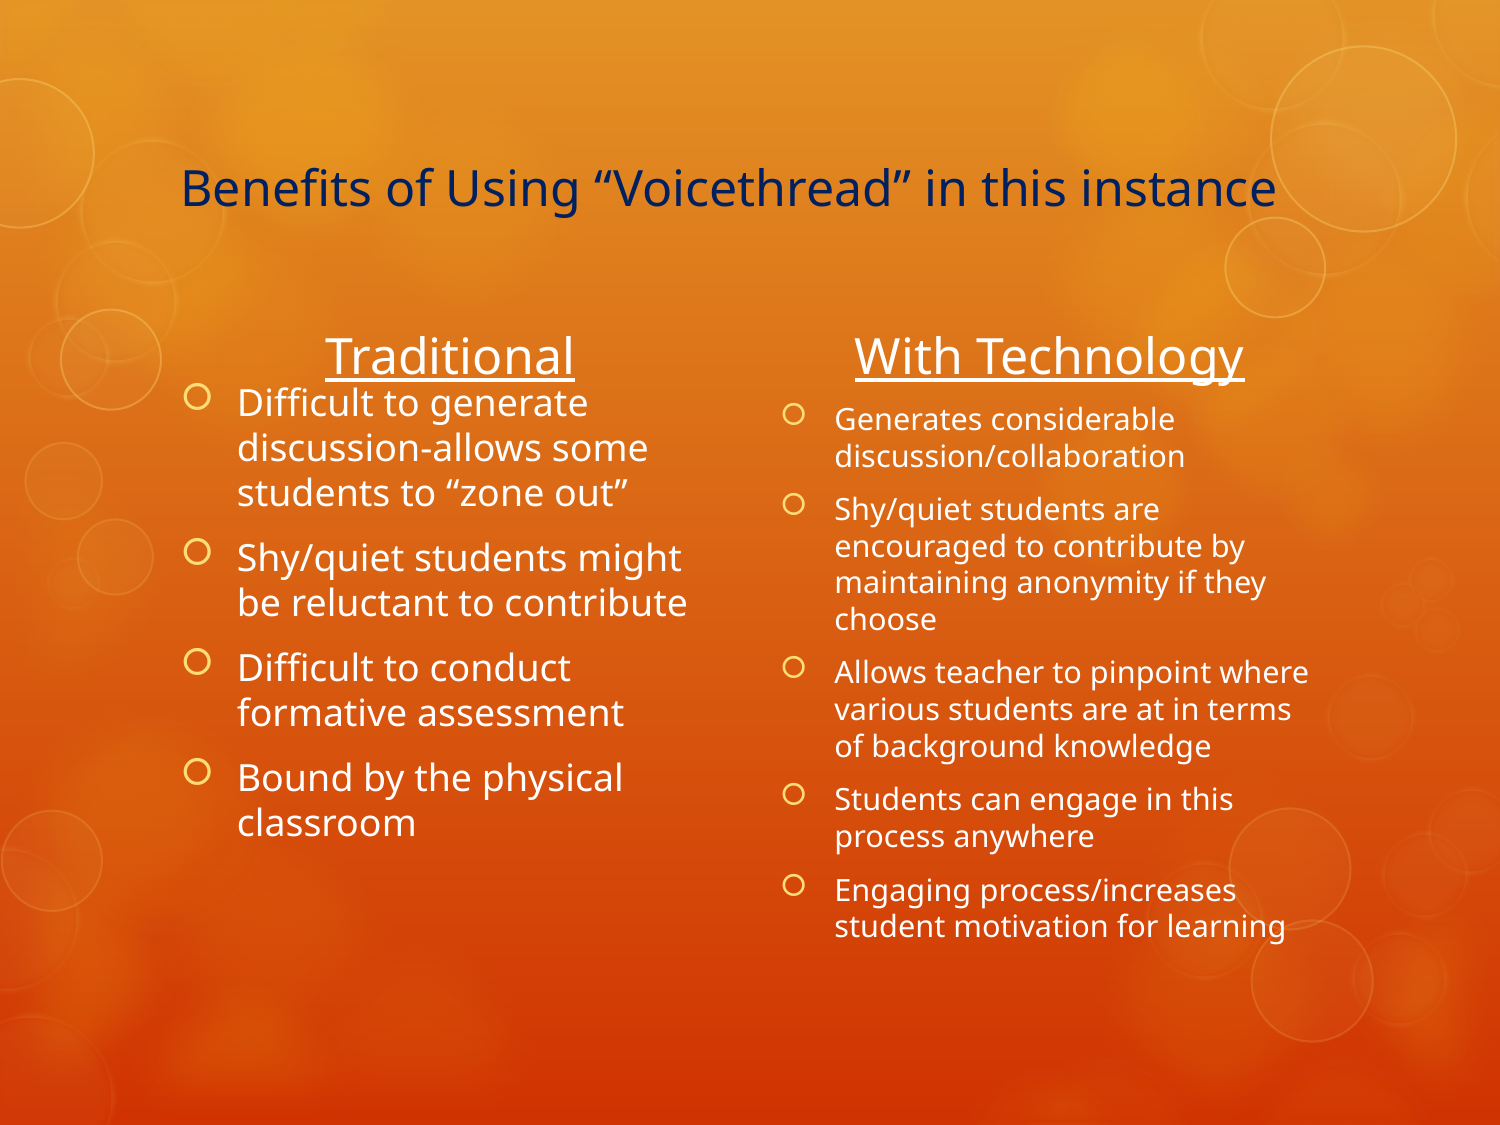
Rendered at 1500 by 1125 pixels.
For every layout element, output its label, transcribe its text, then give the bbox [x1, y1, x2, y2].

title Benefits of Using “Voicethread” in this instance [165, 110, 1335, 263]
list Generates considerable discussion/collaboration Shy/quiet students are encouraged to contribute by maintaining anonymity if they choose Allows teacher to pinpoint where various students are at in terms of background knowledge Students can engage in this process anywhere Engaging process/increases student motivation for learning [765, 391, 1335, 962]
list With Technology [765, 297, 1335, 391]
list Difficult to generate discussion-allows some students to “zone out” Shy/quiet students might be reluctant to contribute Difficult to conduct formative assessment Bound by the physical classroom [165, 391, 735, 962]
list Traditional [165, 297, 735, 391]
